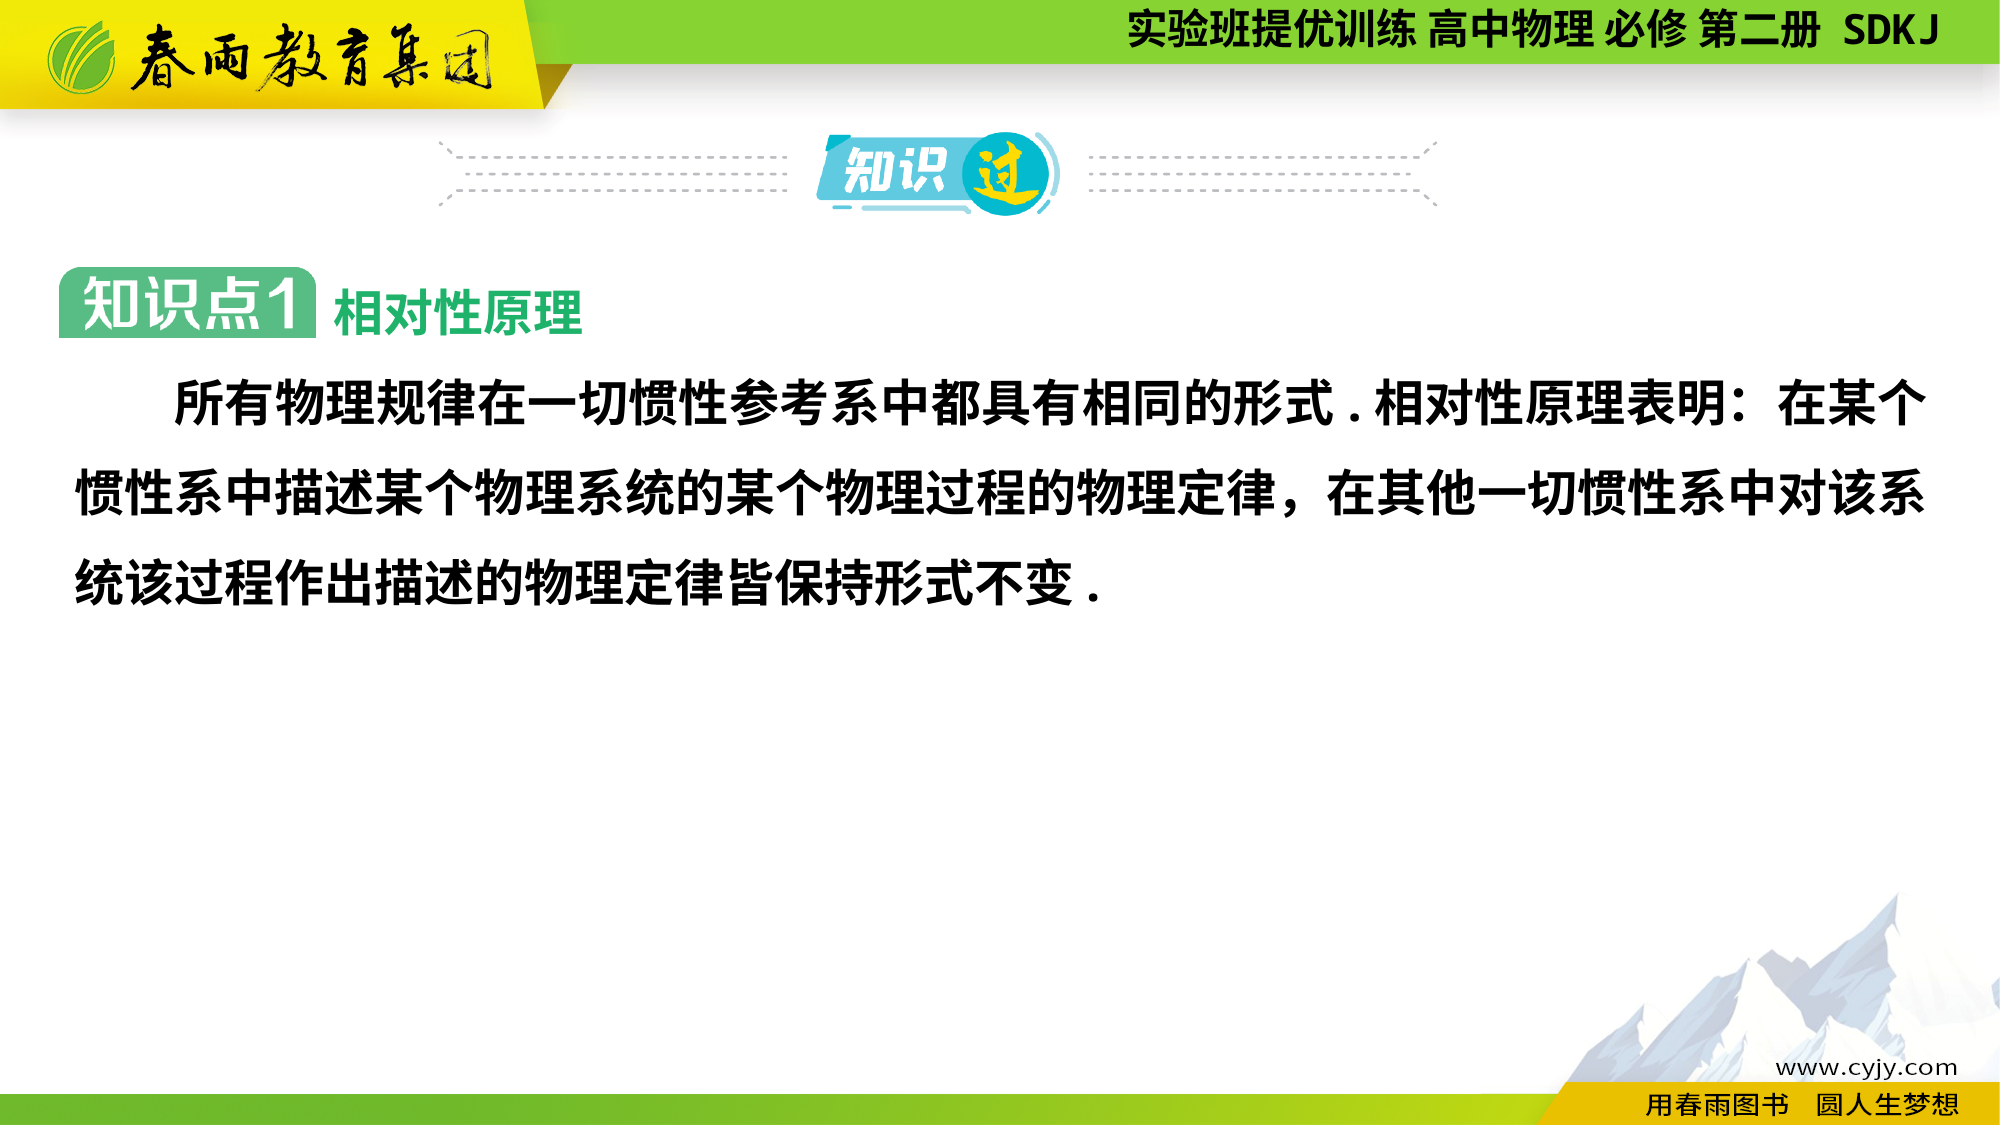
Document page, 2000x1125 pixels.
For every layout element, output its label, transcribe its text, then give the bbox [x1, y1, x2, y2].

list 相对性原理 所有物理规律在一切惯性参考系中都具有相同的形式.相对性原理表明：在某个惯性系中描述某个物理系统的某个物理过程的物理定律，在其他一切惯性系中对该系统该过程作出描述的物理定律皆保持形式不变. [59, 243, 1944, 611]
picture [0, 0, 2000, 1125]
